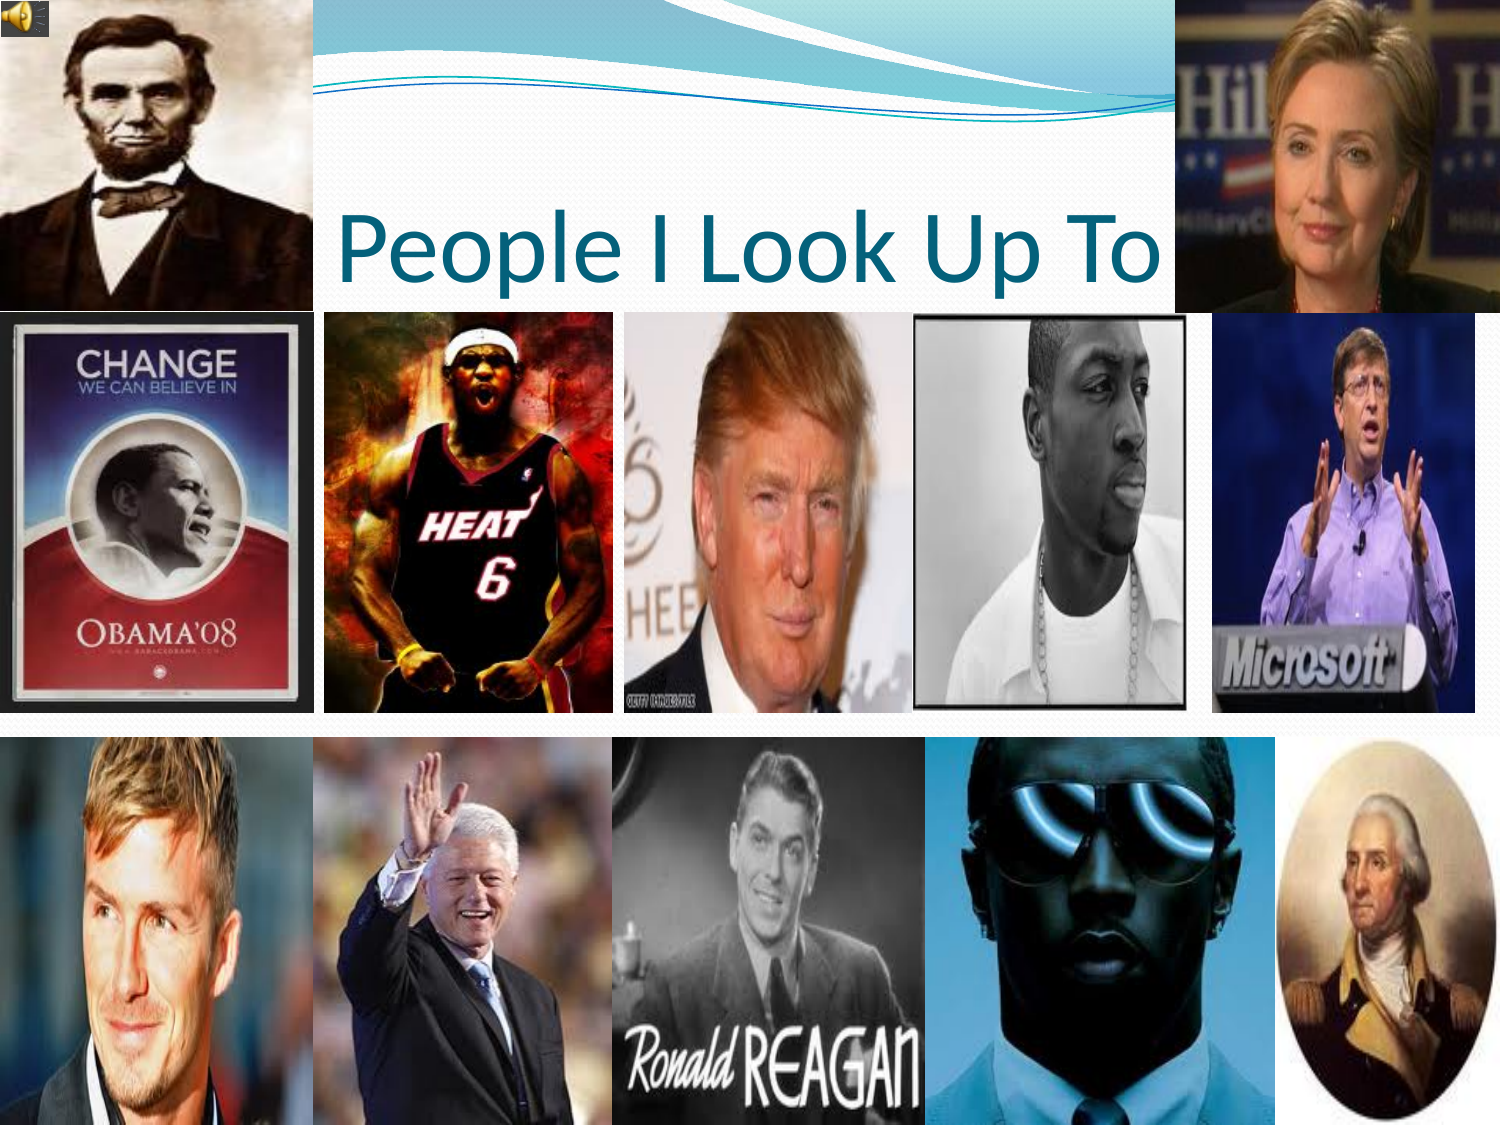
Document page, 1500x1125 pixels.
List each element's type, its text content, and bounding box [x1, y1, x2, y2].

picture [0, 737, 1500, 1125]
picture [1174, 0, 1500, 313]
picture [912, 312, 1188, 713]
picture [0, 0, 315, 713]
title People I Look Up To [319, 115, 1167, 303]
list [624, 312, 912, 713]
picture [324, 312, 613, 713]
picture [1212, 323, 1476, 713]
